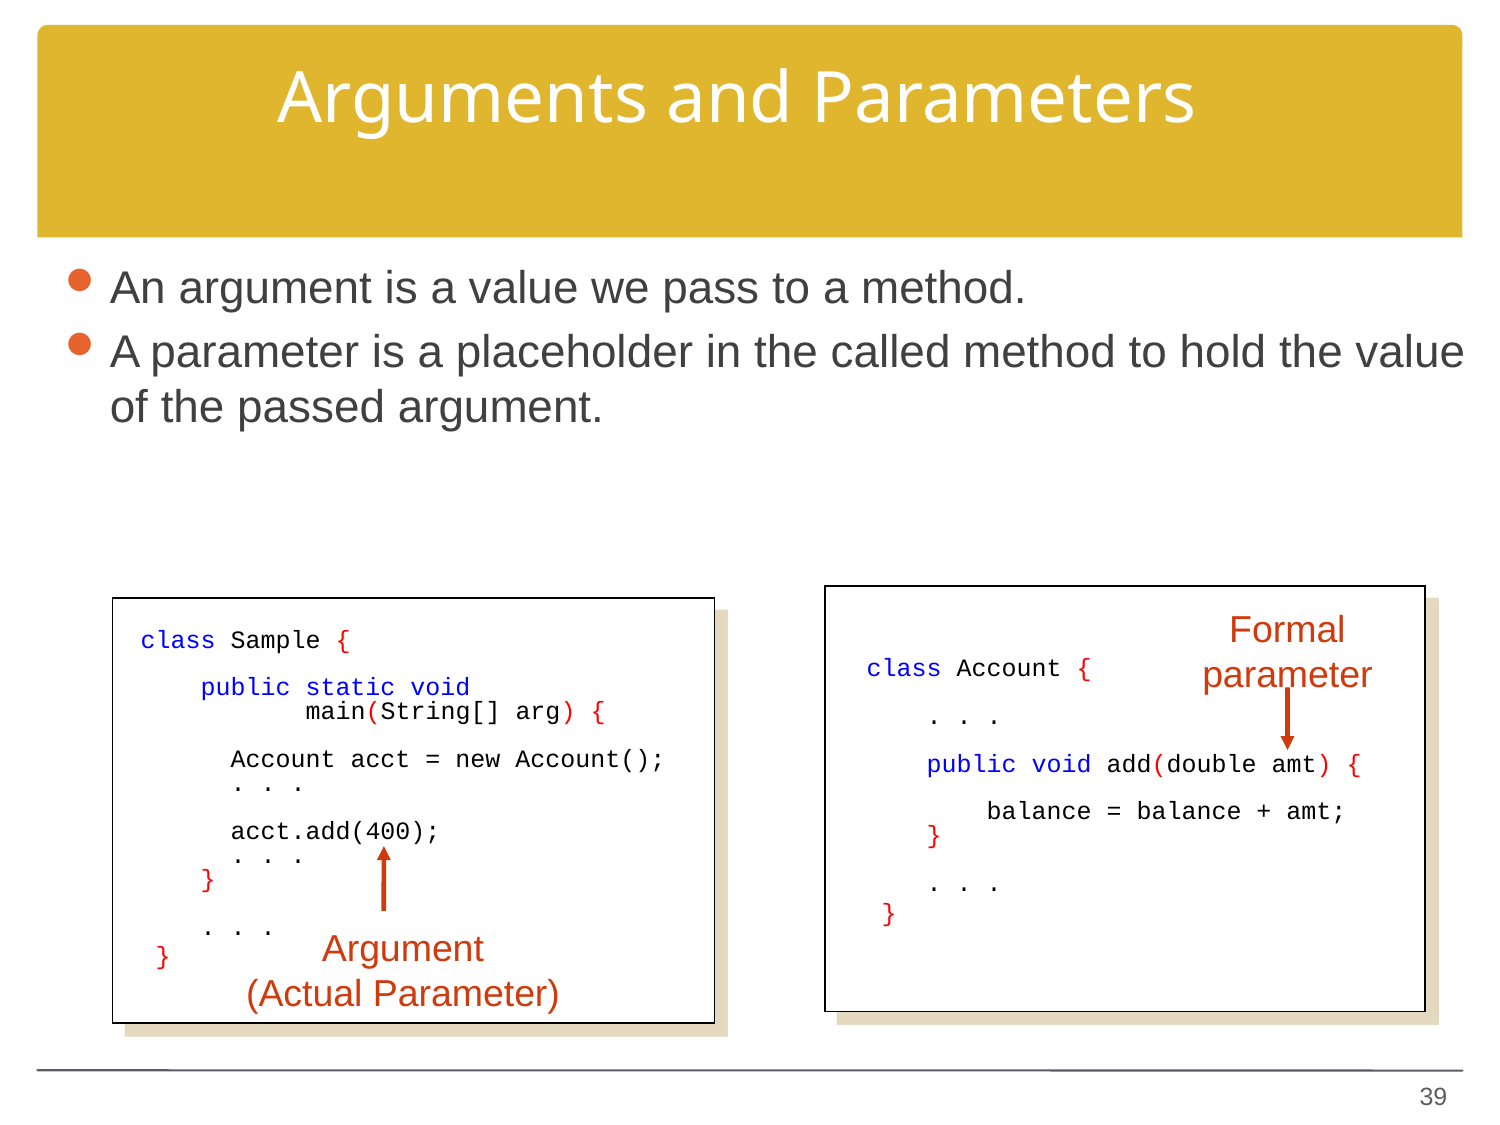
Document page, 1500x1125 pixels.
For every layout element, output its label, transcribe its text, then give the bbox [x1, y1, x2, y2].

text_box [824, 585, 1426, 1012]
list An argument is a value we pass to a method. A parameter is a placeholder in the called method to hold the value of the passed argument. [49, 249, 1500, 926]
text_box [112, 597, 715, 1024]
title Arguments and Parameters [99, 24, 1376, 163]
slide_number 39 [1112, 1069, 1463, 1123]
